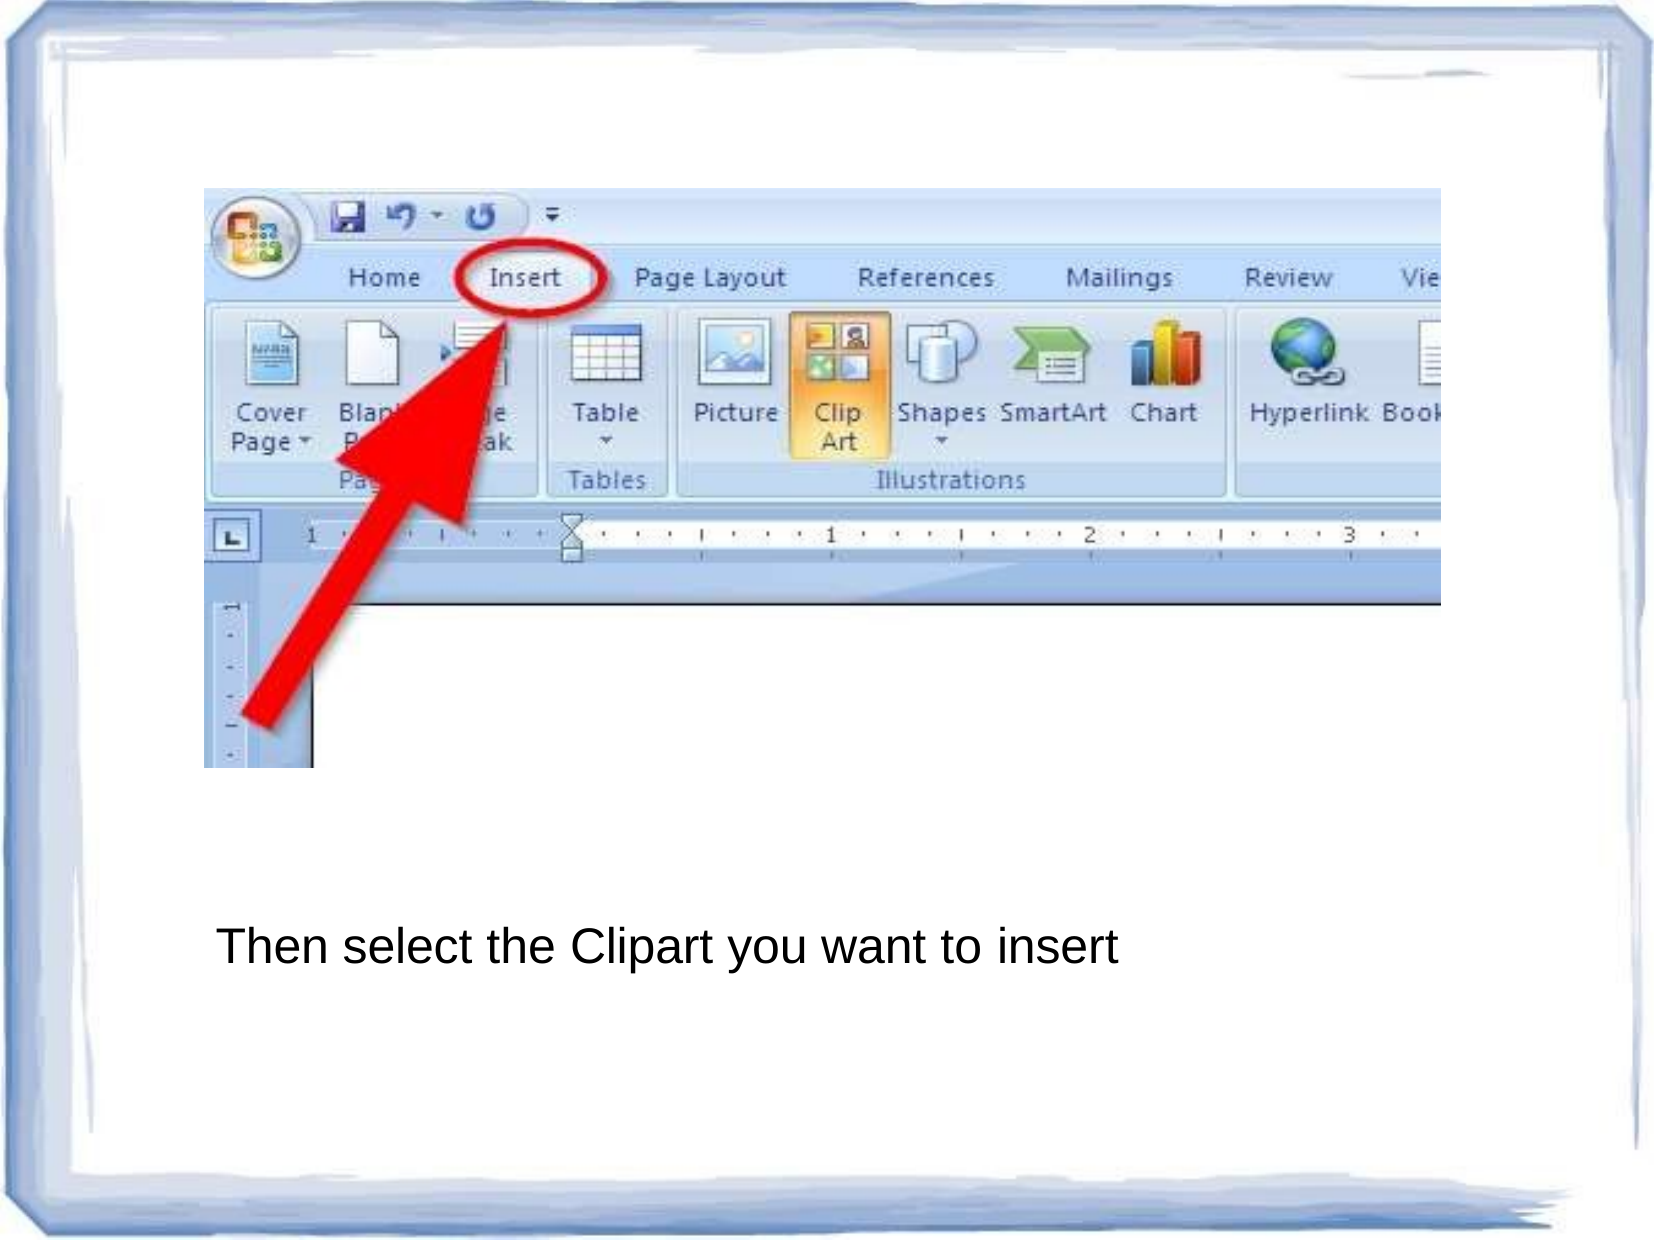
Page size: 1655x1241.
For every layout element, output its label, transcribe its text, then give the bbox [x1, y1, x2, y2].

text_box Then select the Clipart you want to insert [213, 911, 1124, 974]
picture [0, 0, 1654, 1240]
text_box [204, 188, 1441, 768]
